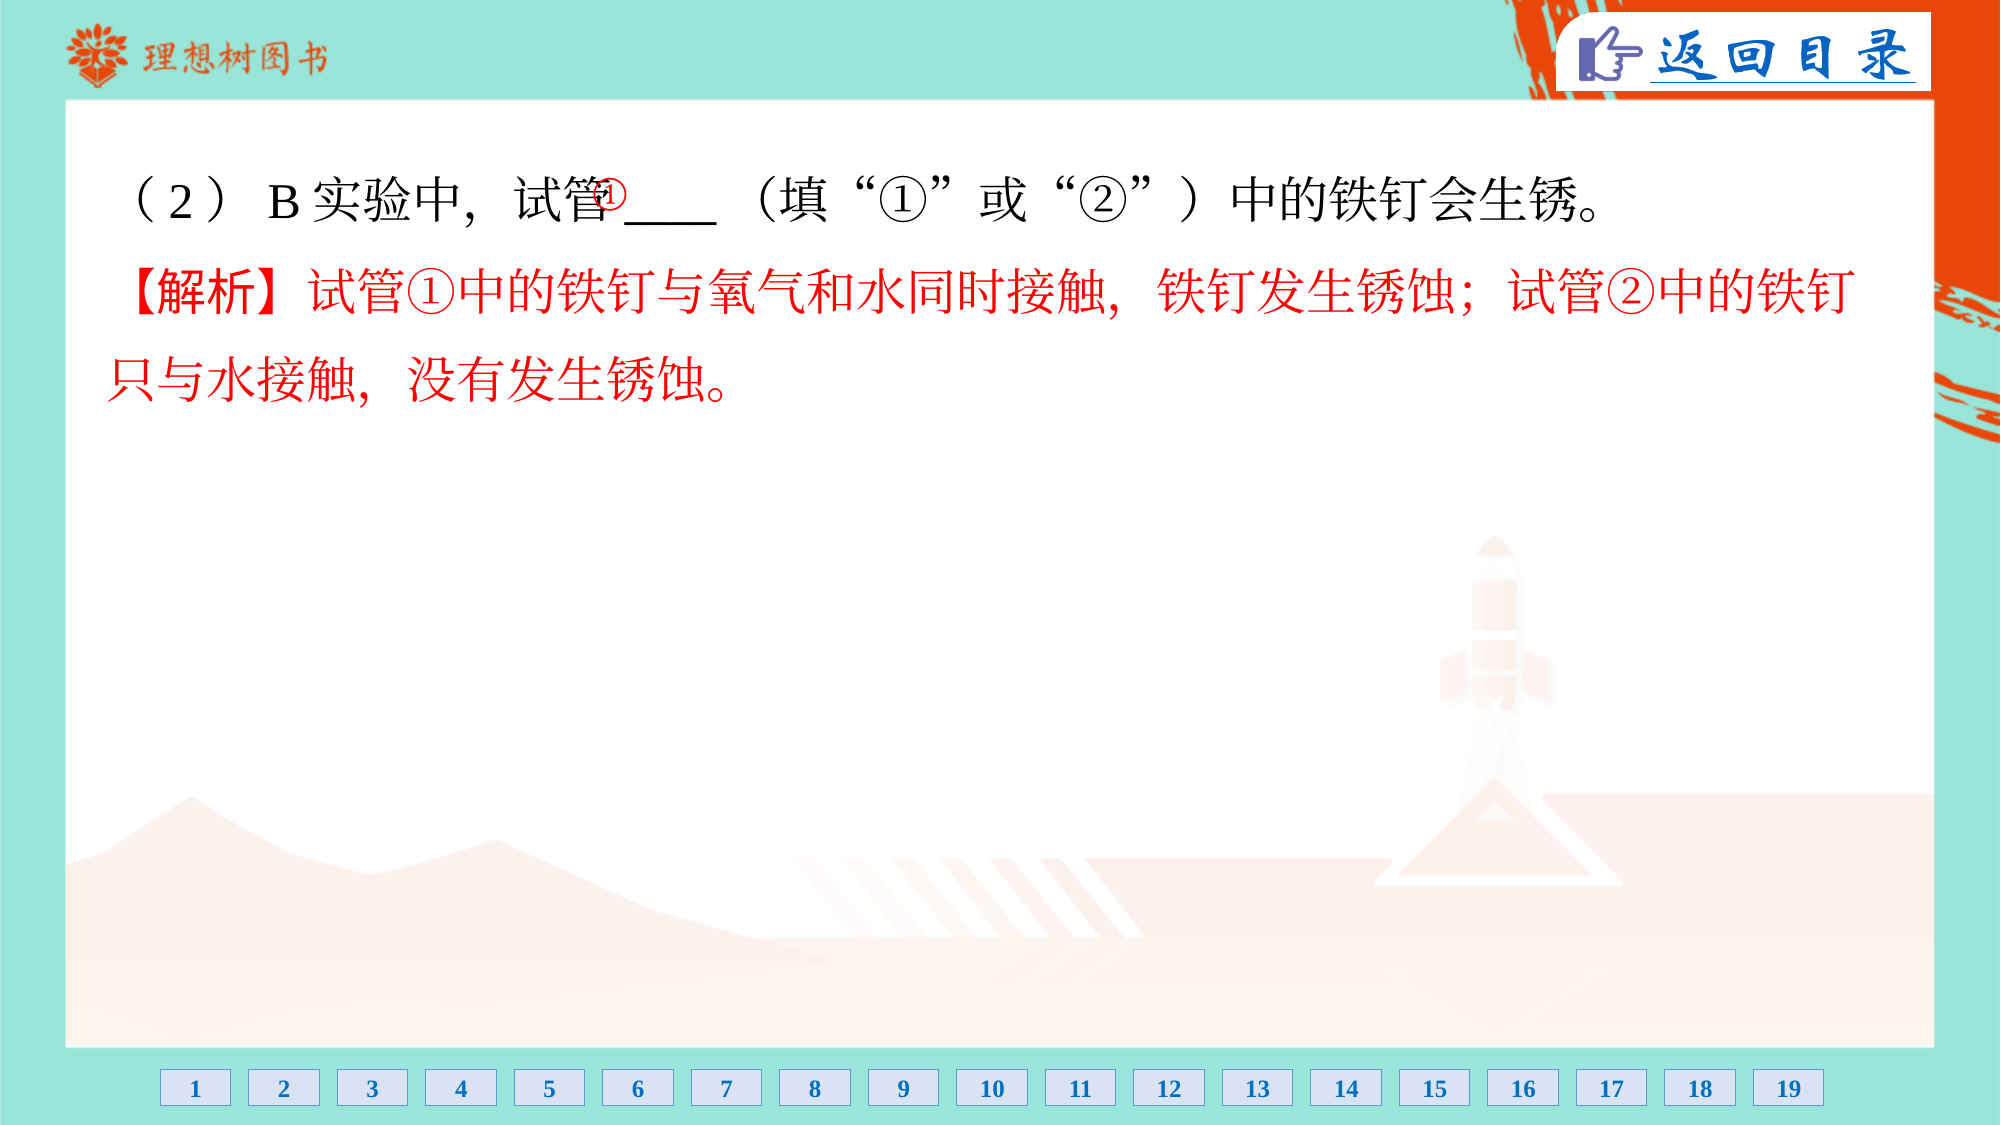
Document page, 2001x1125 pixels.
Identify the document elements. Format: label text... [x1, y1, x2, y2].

text_box （2）B实验中，试管____（填“①”或“②”）中的铁钉会生锈。 [106, 140, 1895, 219]
picture [0, 0, 2000, 1125]
text_box ① [567, 132, 654, 211]
text_box 【解析】试管①中的铁钉与氧气和水同时接触，铁钉发生锈蚀；试管②中的铁钉 只与水接触，没有发生锈蚀。 [106, 229, 1895, 399]
